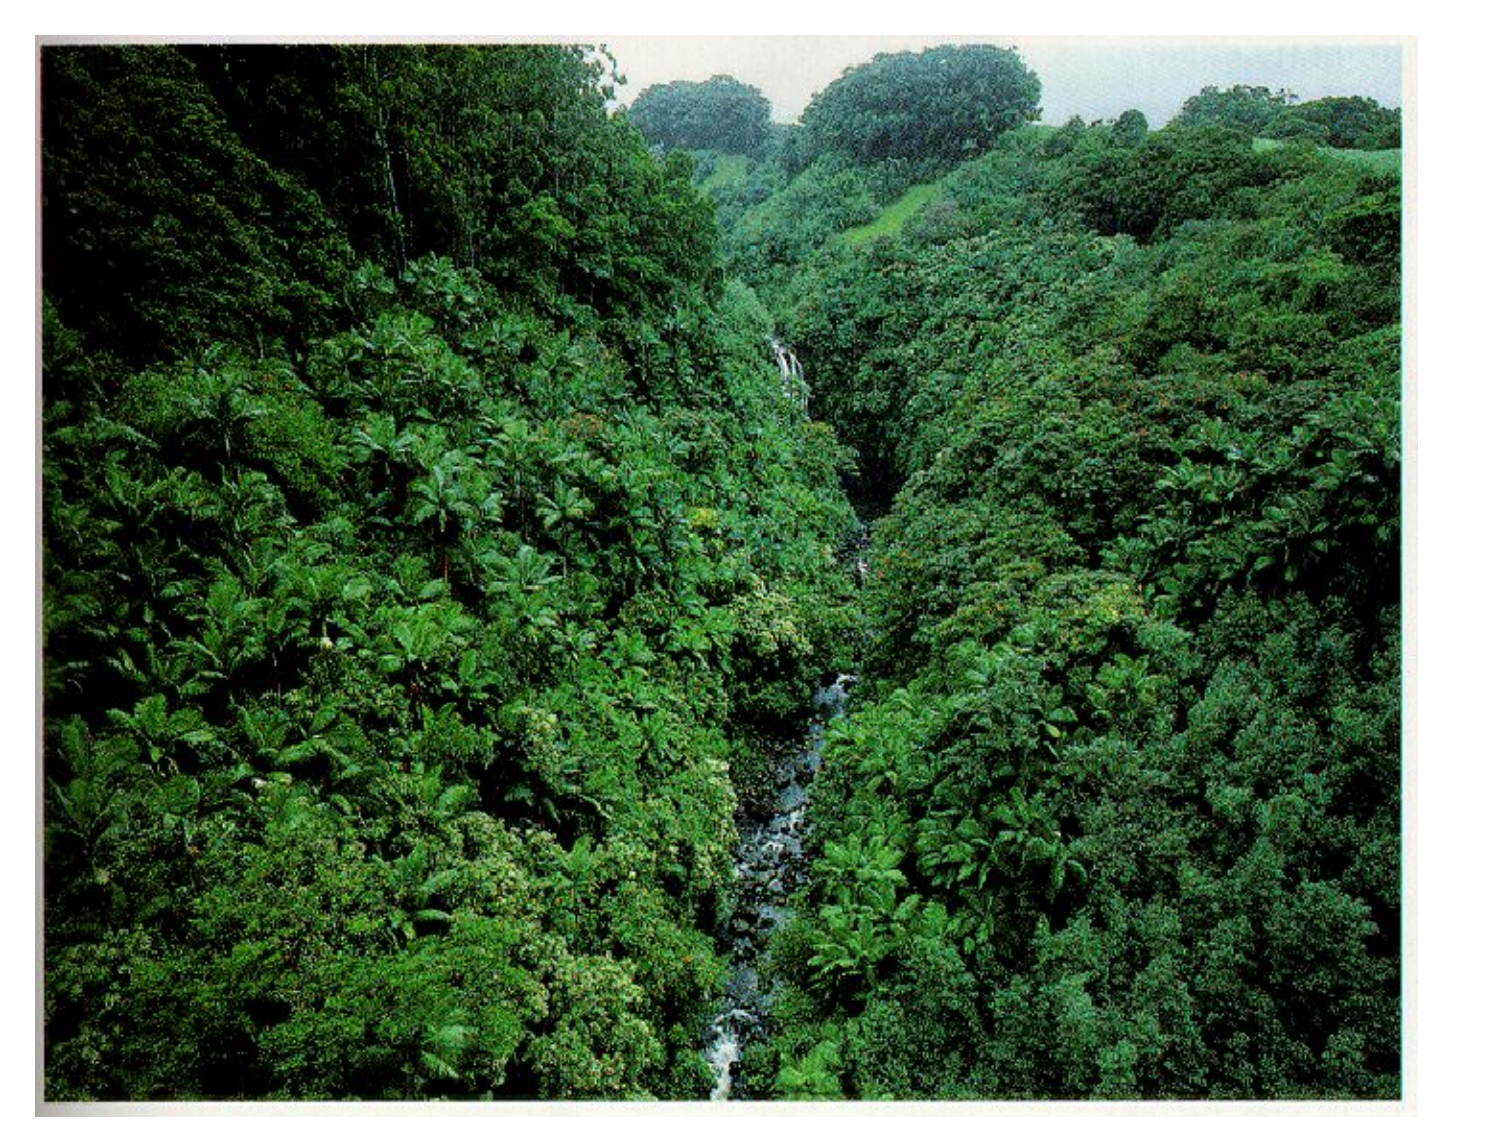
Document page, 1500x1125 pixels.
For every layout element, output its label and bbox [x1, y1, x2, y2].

picture [34, 34, 1419, 1117]
